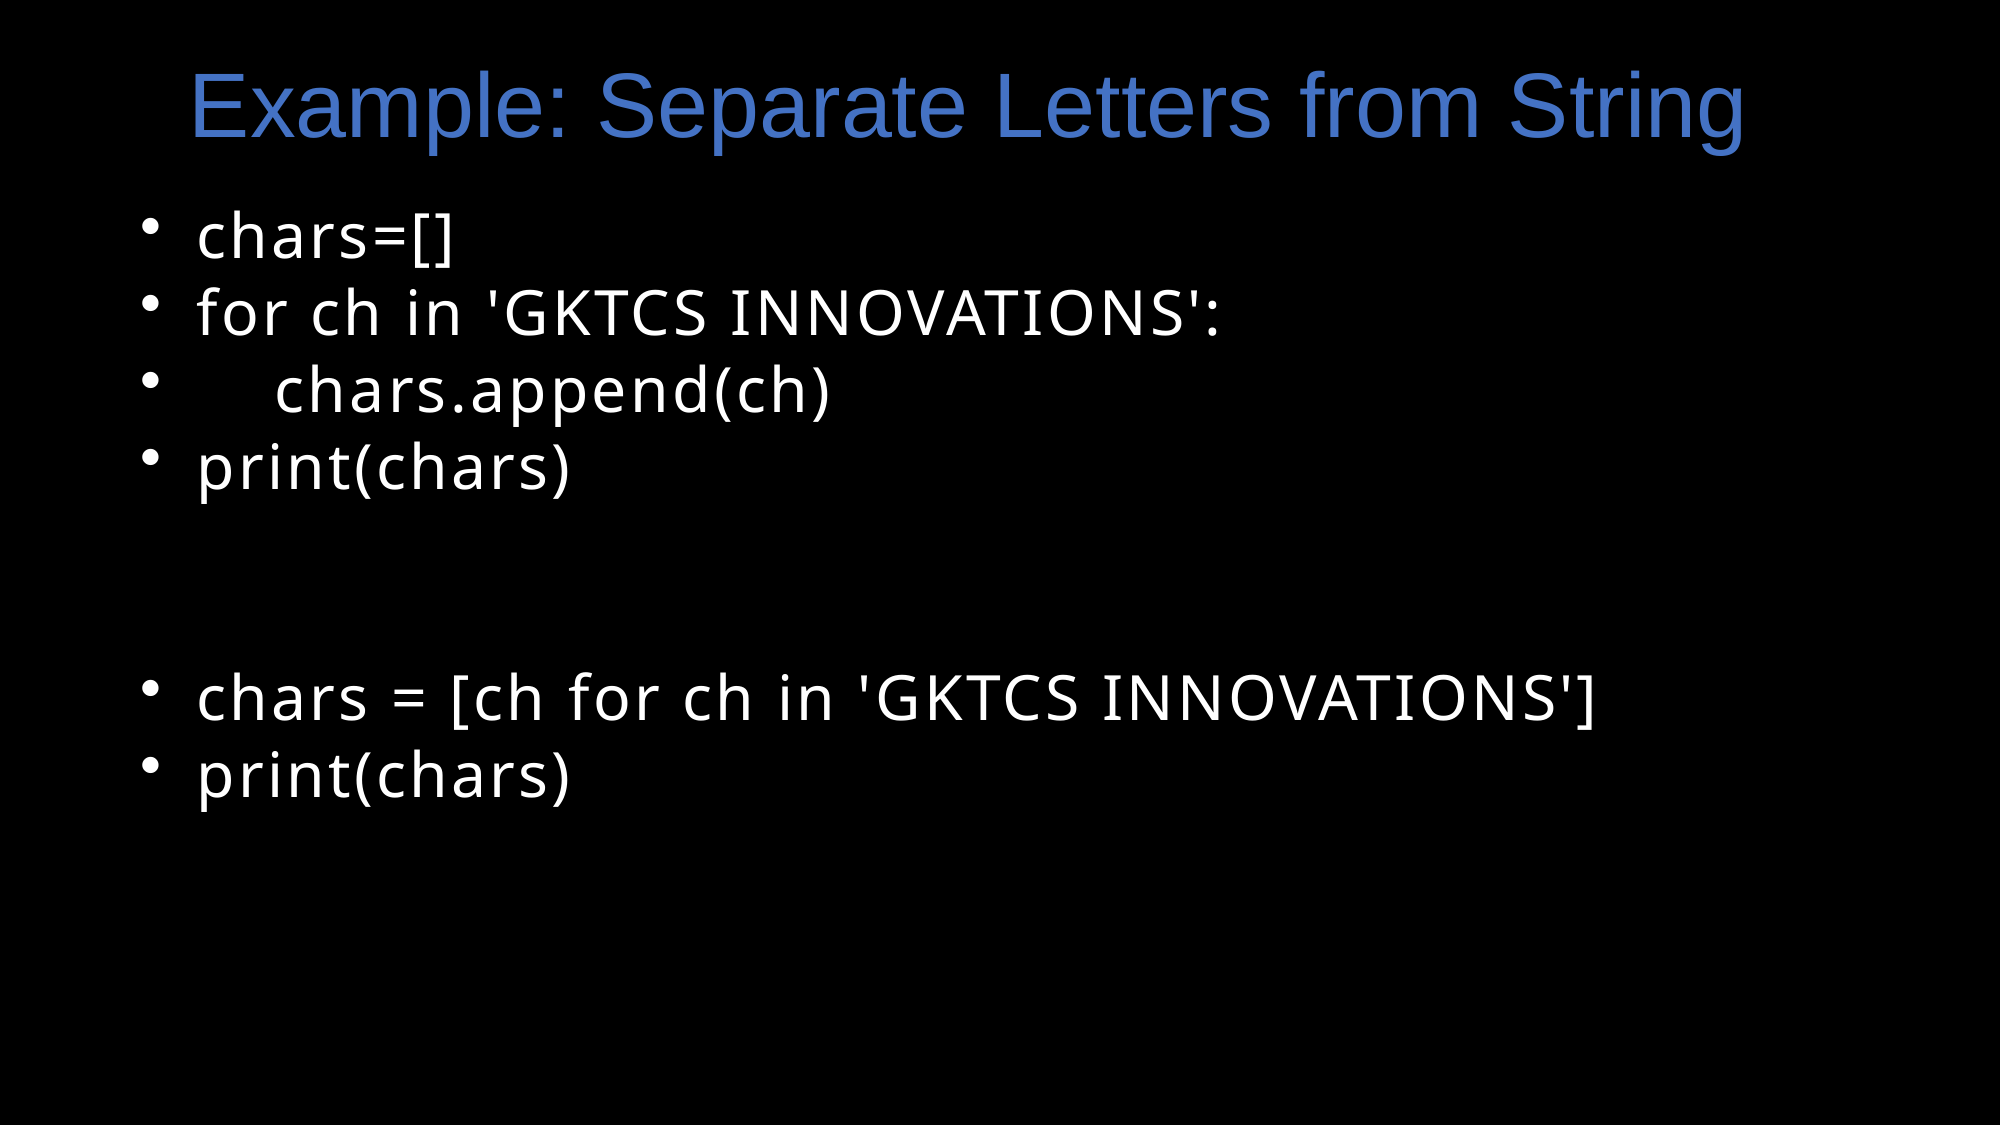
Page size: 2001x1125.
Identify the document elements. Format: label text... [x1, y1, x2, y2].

title Example: Separate Letters from String [186, 4, 1887, 195]
text_box chars=[] for ch in 'GKTCS INNOVATIONS': chars.append(ch) print(chars) chars = [ch for ch in 'GKTCS INNOVATIONS'] print(chars) [138, 194, 1862, 811]
